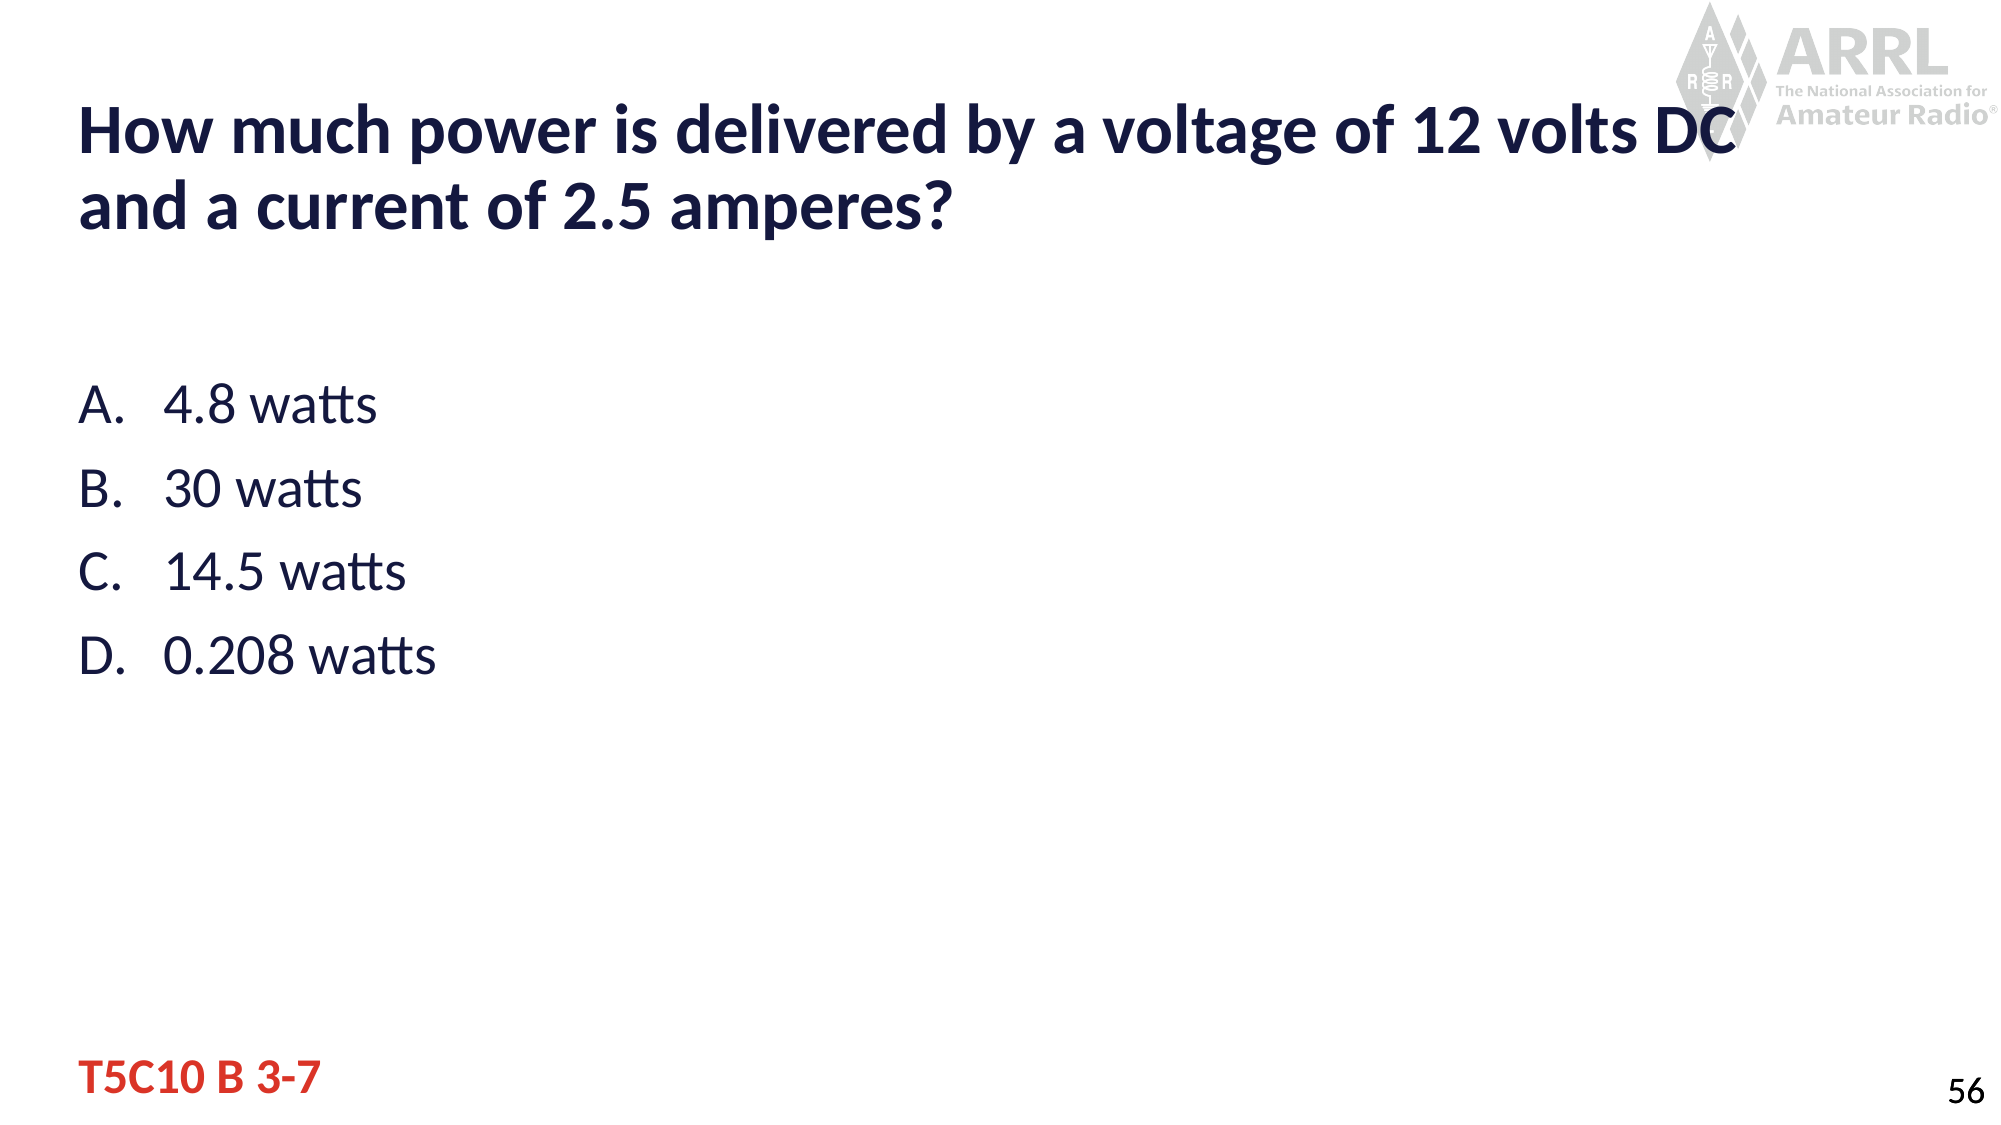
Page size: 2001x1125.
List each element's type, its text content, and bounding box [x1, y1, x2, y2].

text_box T5C10 B 3-7 [63, 1036, 921, 1112]
list 4.8 watts 30 watts 14.5 watts 0.208 watts [63, 365, 1863, 989]
title How much power is delivered by a voltage of 12 volts DC and a current of 2.5 amperes? [63, 59, 1863, 278]
picture [1674, 0, 2000, 164]
